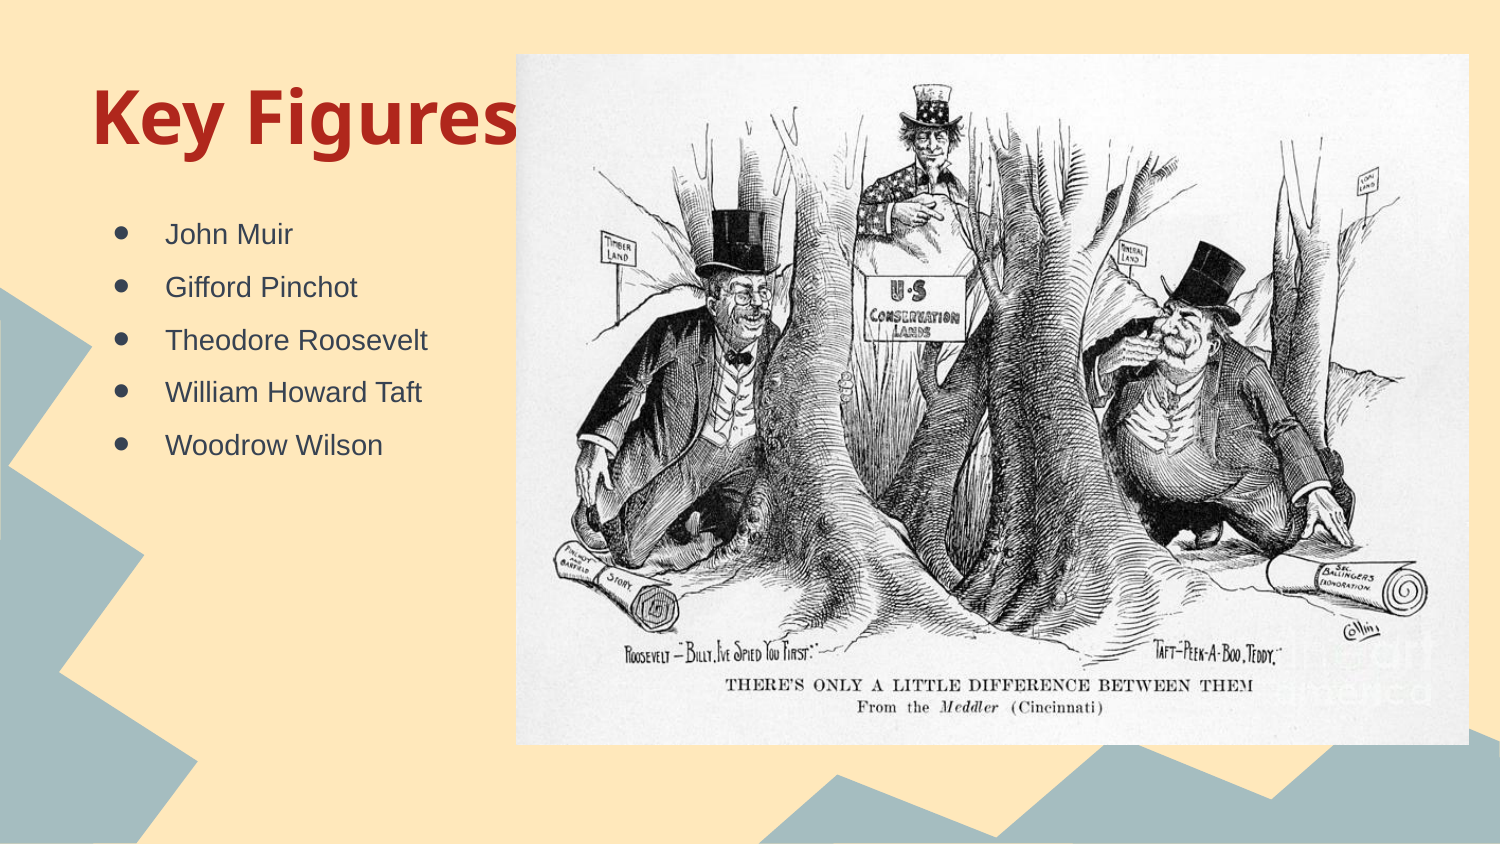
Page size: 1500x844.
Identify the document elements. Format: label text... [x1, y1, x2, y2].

picture [516, 53, 1469, 745]
title Key Figures [75, 33, 1425, 175]
list John Muir Gifford Pinchot Theodore Roosevelt William Howard Taft Woodrow Wilson [75, 195, 1425, 807]
